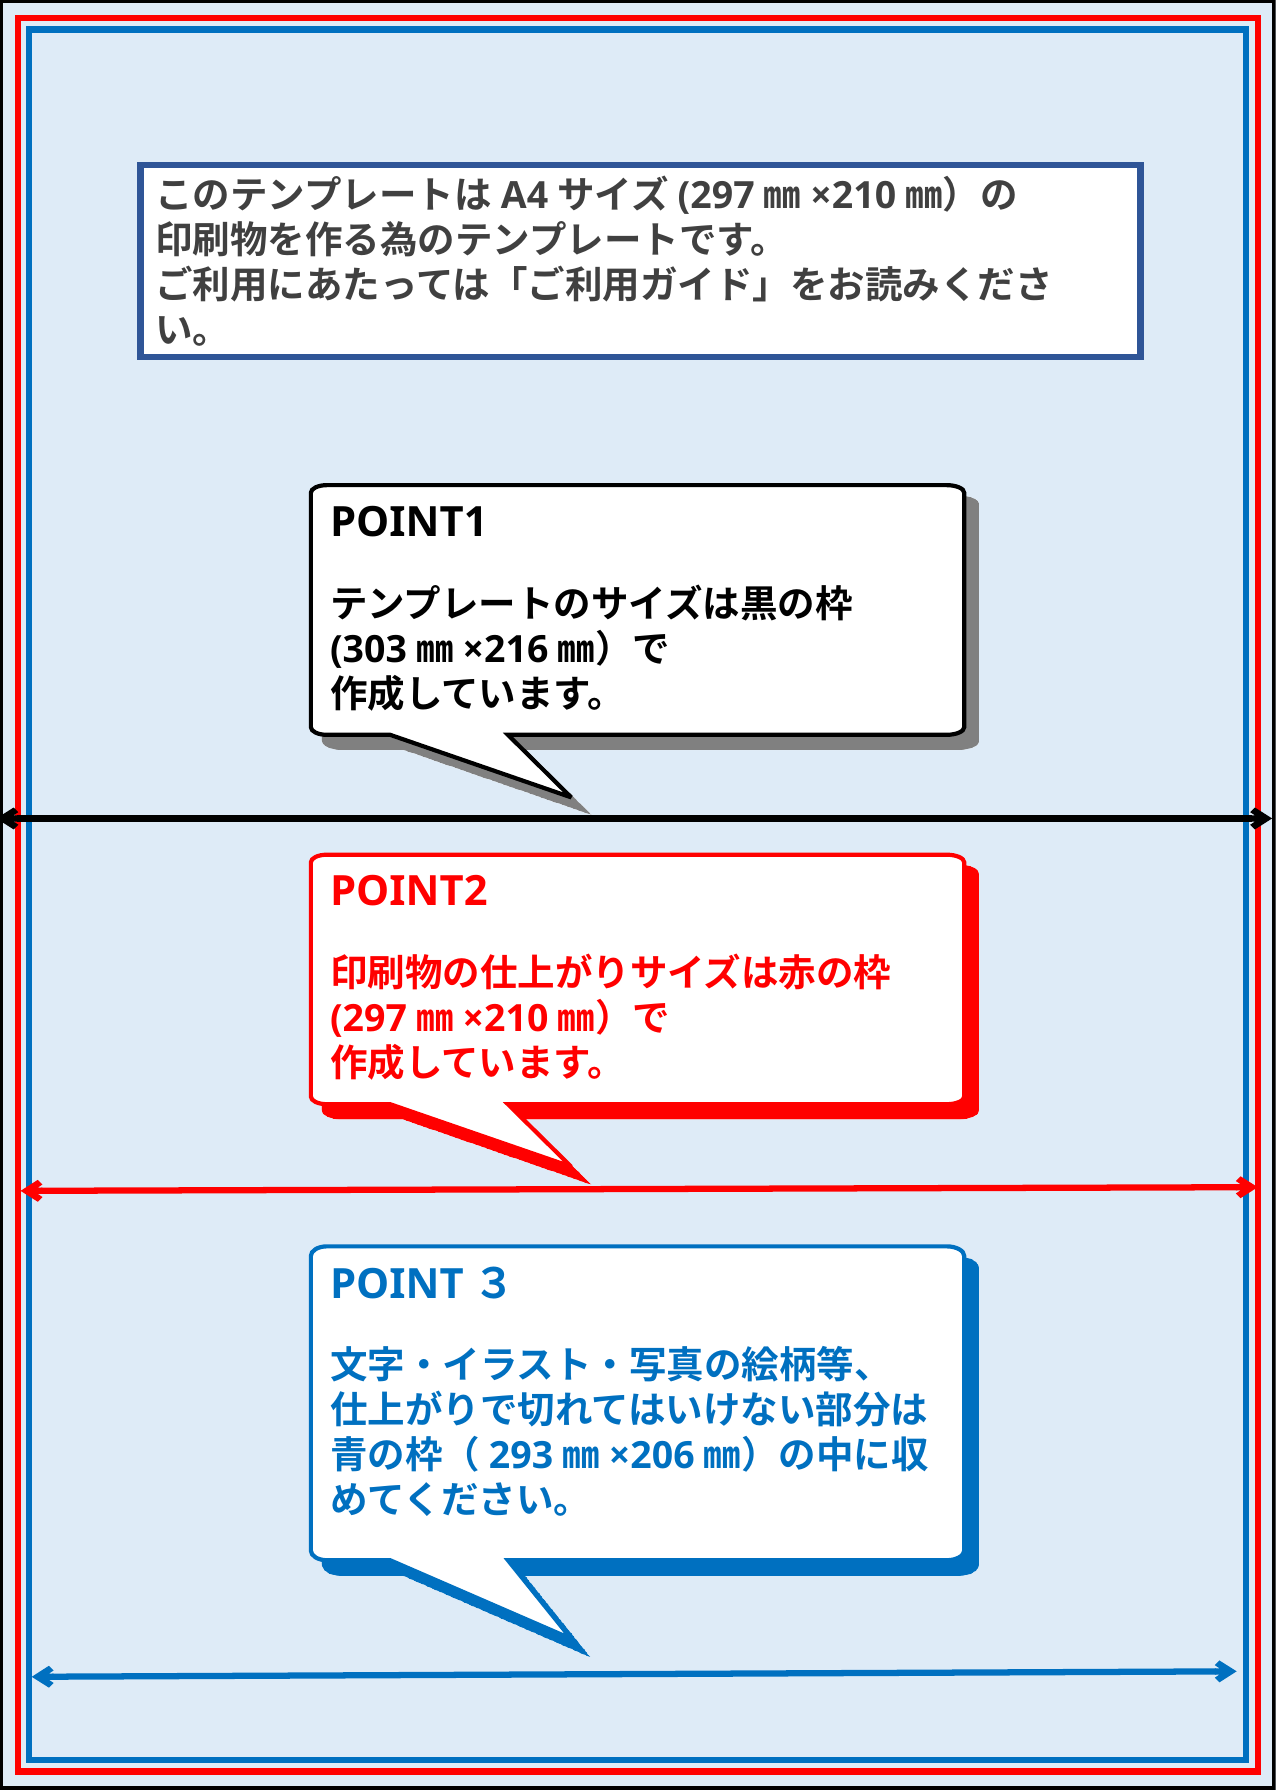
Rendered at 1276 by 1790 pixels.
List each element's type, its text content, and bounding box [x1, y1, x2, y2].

text_box [28, 822, 1247, 1187]
text_box [0, 0, 1276, 1790]
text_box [31, 1671, 1237, 1677]
text_box POINT2 印刷物の仕上がりサイズは赤の枠(297㎜×210㎜）で 作成しています。 [310, 854, 965, 1167]
text_box [28, 1191, 1247, 1761]
text_box [17, 17, 1259, 815]
text_box POINT1 テンプレートのサイズは黒の枠 (303㎜×216㎜）で 作成しています。 [310, 485, 965, 798]
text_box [20, 1187, 1258, 1191]
text_box [28, 28, 1247, 815]
text_box POINT３ 文字・イラスト・写真の絵柄等、 仕上がりで切れてはいけない部分は 青の枠（293㎜×206㎜）の中に収めてください。 [310, 1246, 965, 1639]
text_box このテンプレートはA4サイズ(297㎜×210㎜）の 印刷物を作る為のテンプレートです。 ご利用にあたっては「ご利用ガイド」をお読みください。 [140, 164, 1142, 358]
text_box [17, 822, 1259, 1773]
